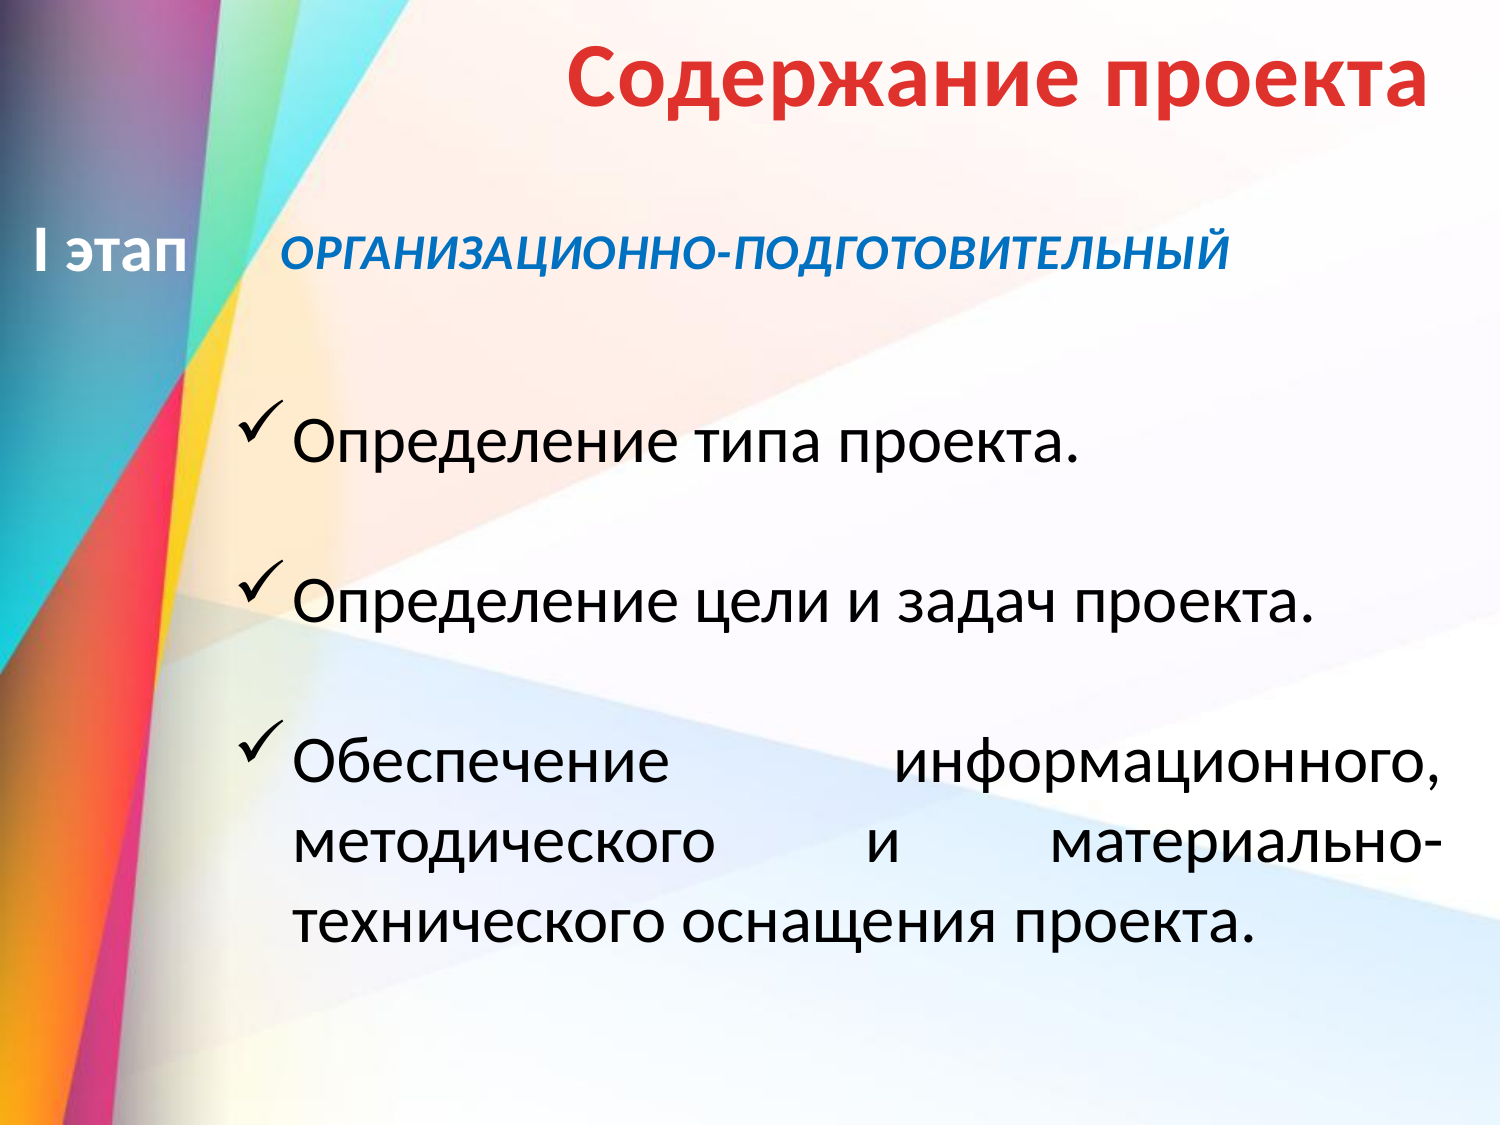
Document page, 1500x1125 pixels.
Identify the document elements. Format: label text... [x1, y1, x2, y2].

picture [0, 0, 1500, 1125]
text_box ОРГАНИЗАЦИОННО-ПОДГОТОВИТЕЛЬНЫЙ [265, 212, 1245, 287]
text_box Содержание проекта [552, 7, 1446, 133]
text_box I этап [17, 196, 1247, 292]
text_box Определение типа проекта. Определение цели и задач проекта. Обеспечение информационного, методического и материально-технического оснащения проекта. [218, 388, 1459, 963]
